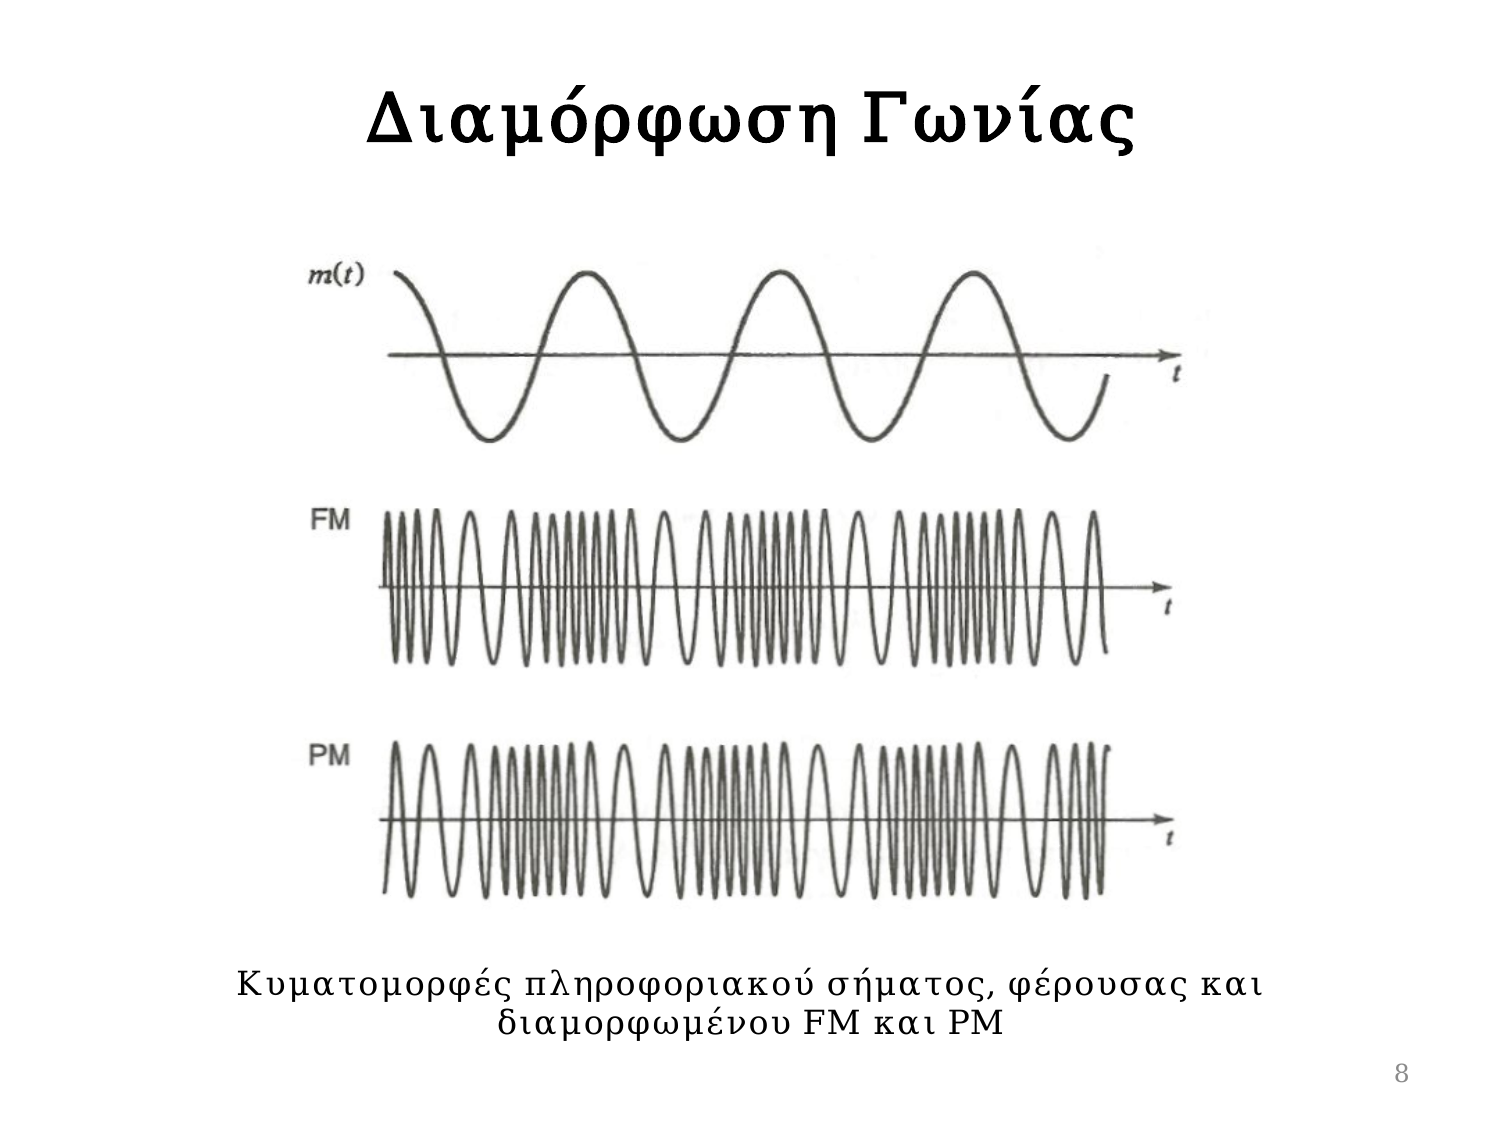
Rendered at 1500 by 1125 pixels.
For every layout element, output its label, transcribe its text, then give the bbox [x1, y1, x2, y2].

picture [265, 229, 1211, 941]
title Διαμόρφωση Γωνίας [75, 20, 1425, 209]
slide_number 8 [1222, 1042, 1425, 1103]
list Κυματομορφές πληροφοριακού σήματος, φέρουσας και διαμορφωμένου FΜ και PM [75, 219, 1425, 1035]
